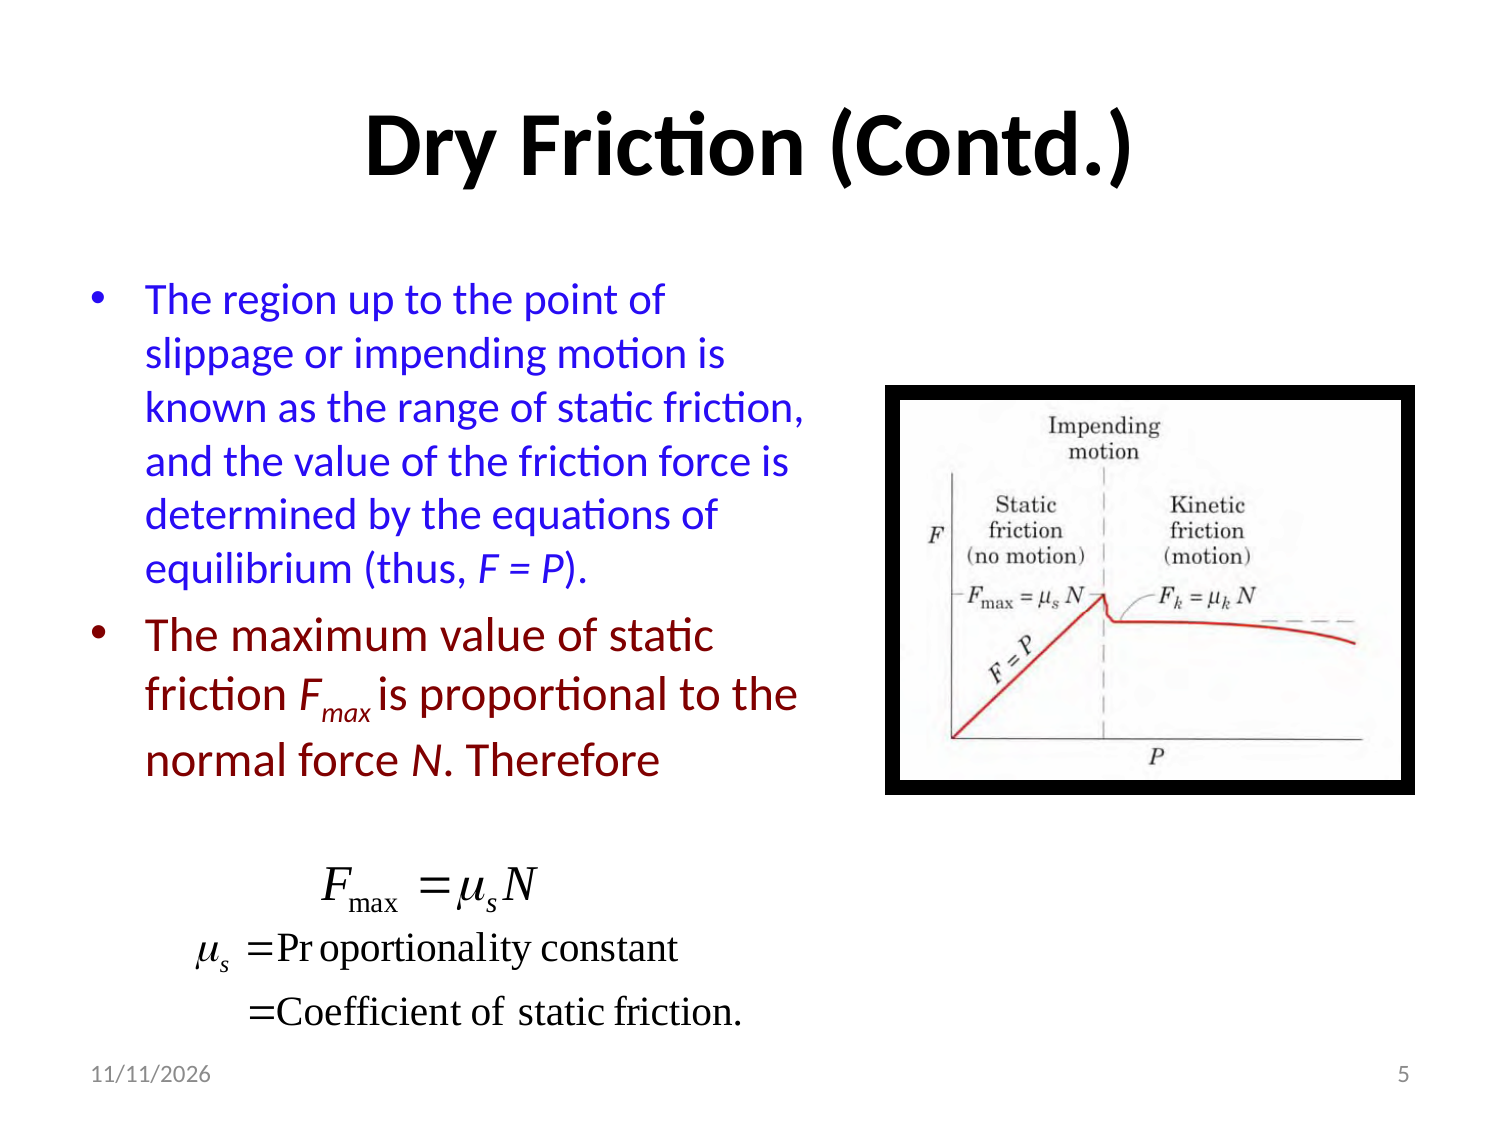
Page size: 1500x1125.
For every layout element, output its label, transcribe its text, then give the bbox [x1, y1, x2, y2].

picture [899, 399, 1401, 781]
slide_number 5 [1074, 1042, 1425, 1103]
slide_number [75, 1042, 425, 1103]
list The region up to the point of slippage or impending motion is known as the range of static friction, and the value of the friction force is determined by the equations of equilibrium (thus, F = P). The maximum value of static friction Fmax is proportional to the normal force N. Therefore [75, 262, 825, 1035]
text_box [312, 849, 549, 920]
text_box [187, 921, 751, 1034]
title Dry Friction (Contd.) [75, 45, 1425, 233]
